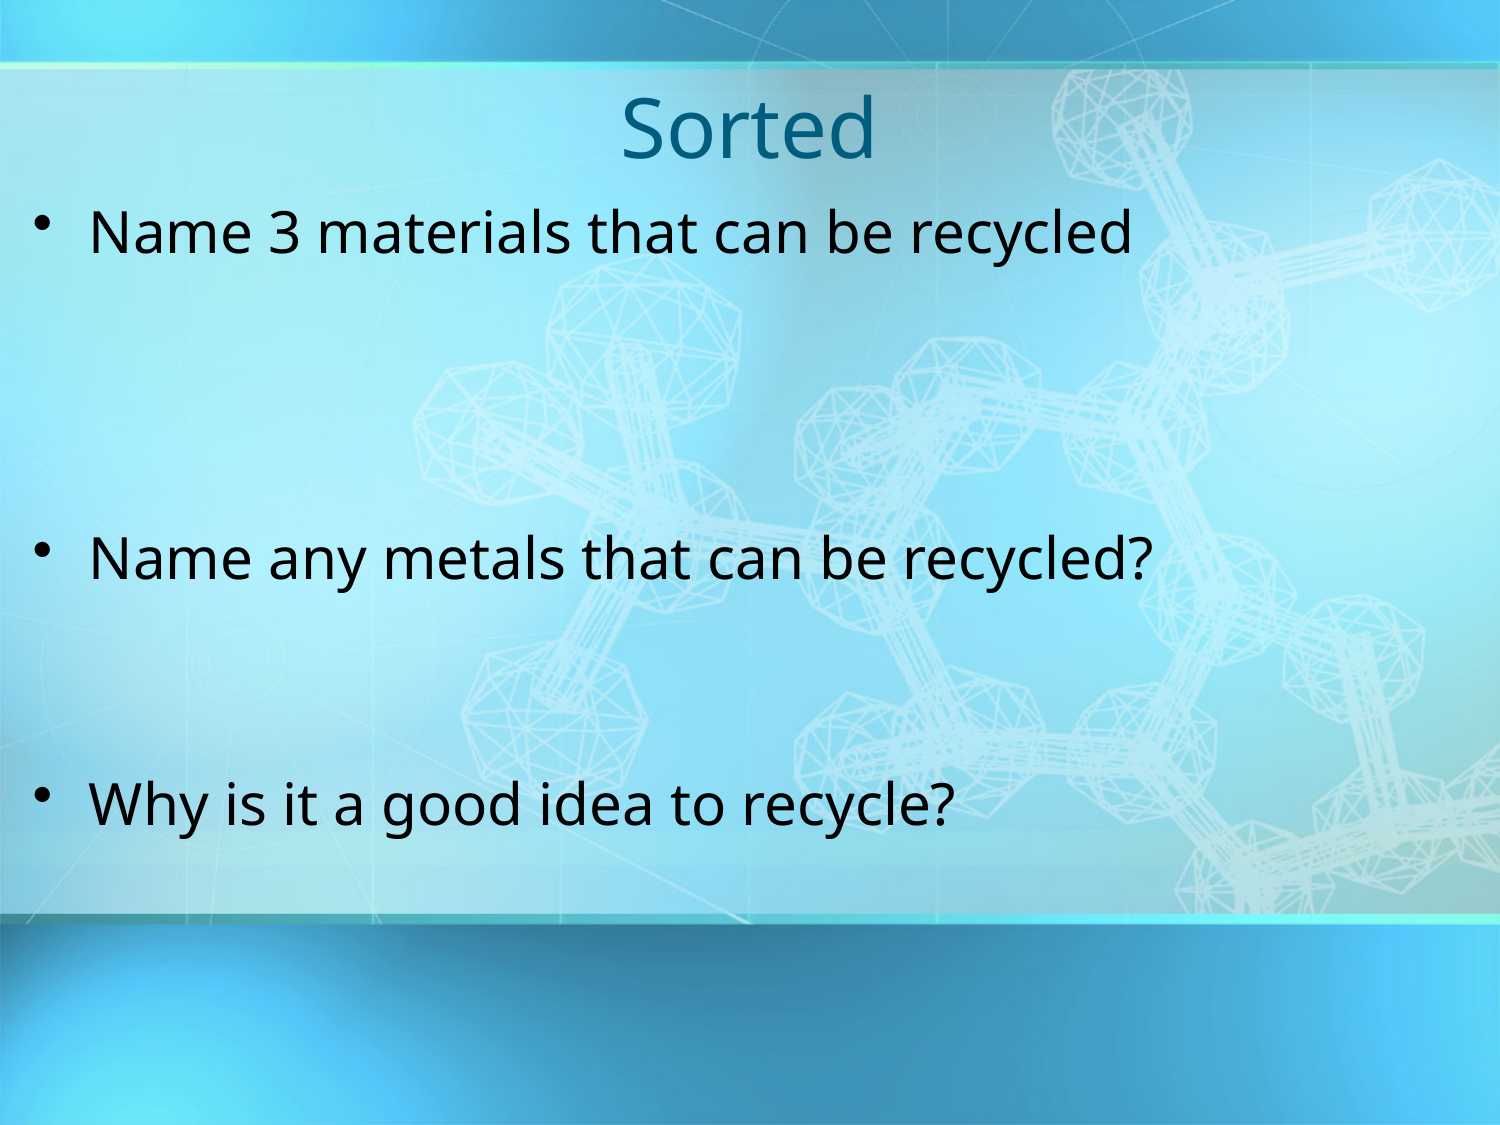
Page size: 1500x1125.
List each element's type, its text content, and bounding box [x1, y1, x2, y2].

picture [0, 0, 1500, 1125]
list Name 3 materials that can be recycled Name any metals that can be recycled? Why is it a good idea to recycle? [17, 187, 1483, 900]
title Sorted [17, 75, 1483, 175]
